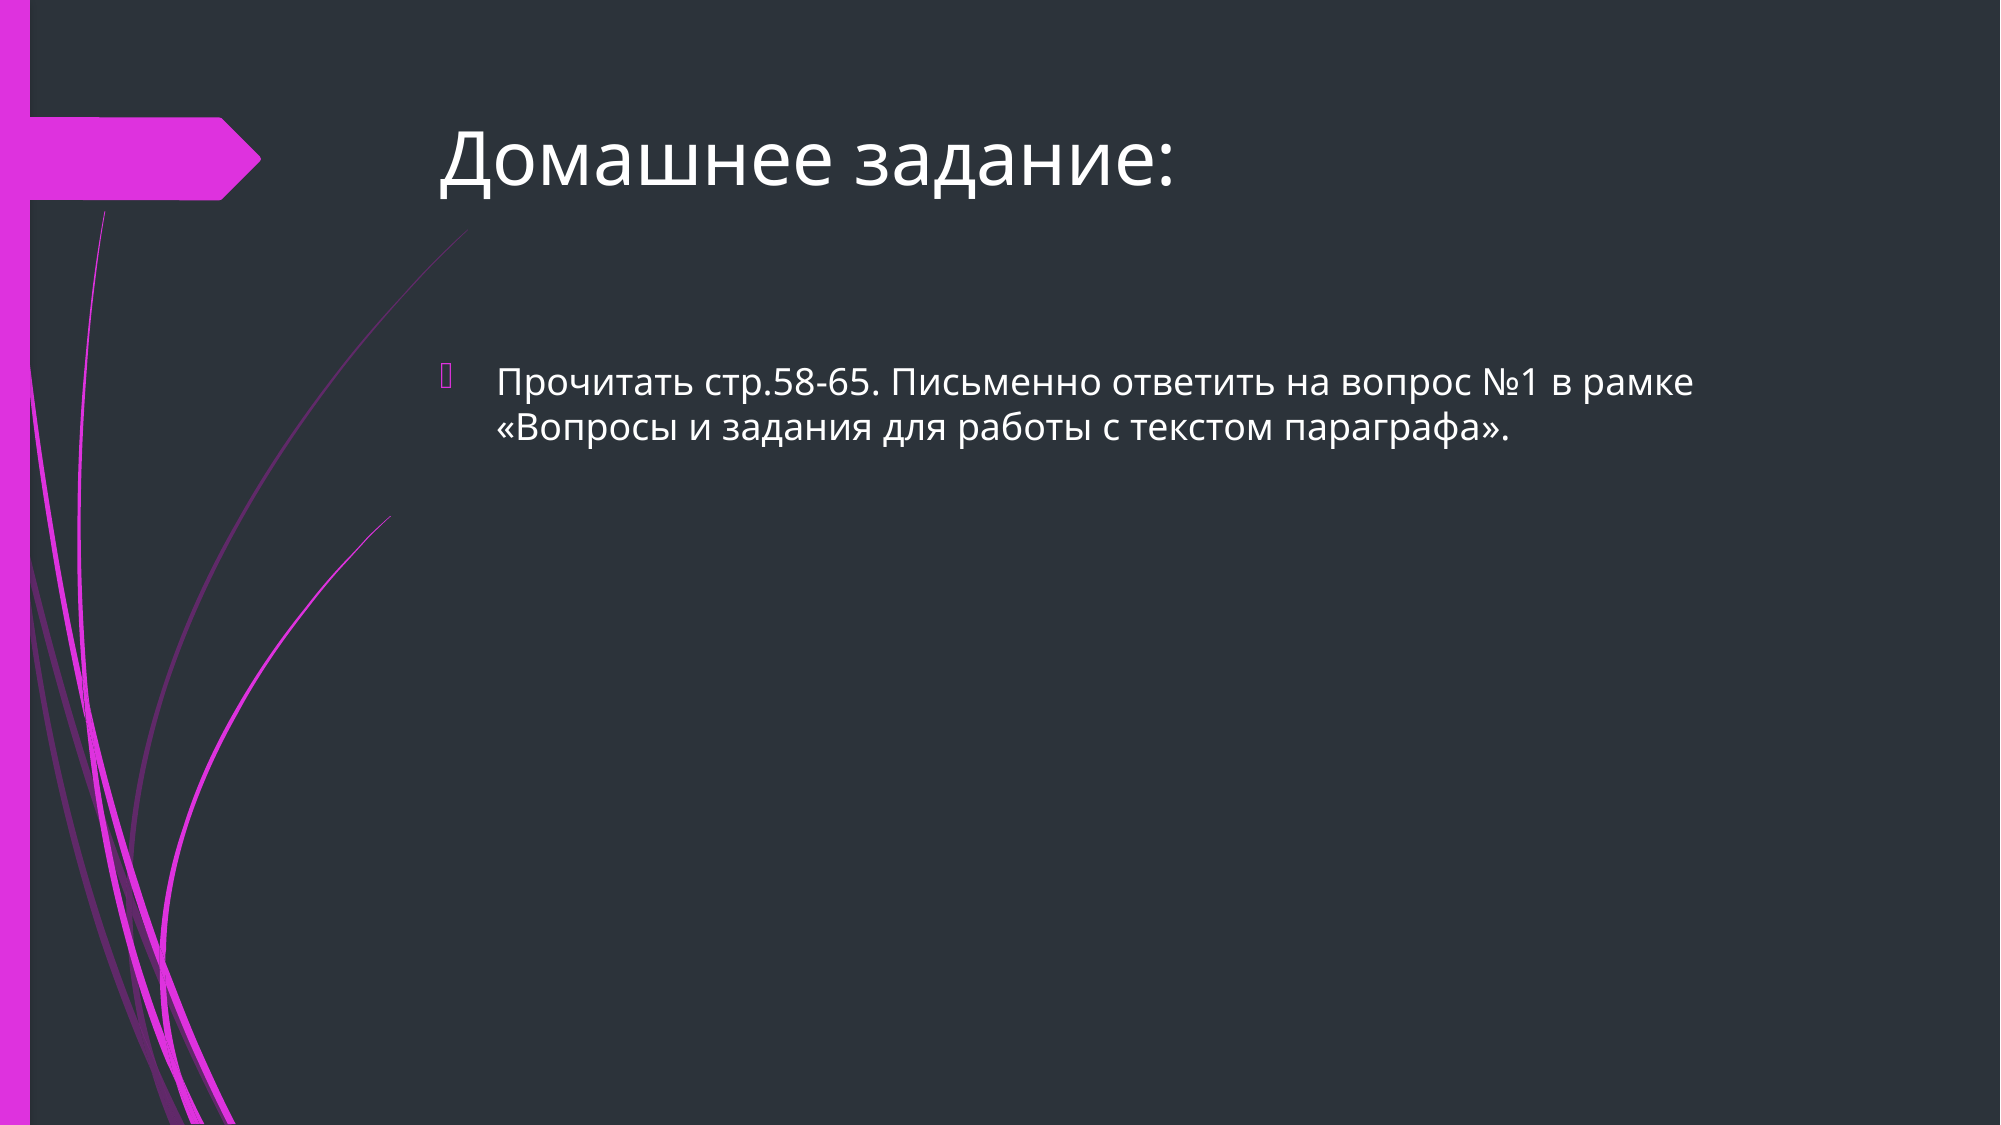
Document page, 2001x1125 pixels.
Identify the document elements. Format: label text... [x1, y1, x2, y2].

title Домашнее задание: [425, 102, 1888, 313]
list Прочитать стр.58-65. Письменно ответить на вопрос №1 в рамке «Вопросы и задания для работы с текстом параграфа». [424, 350, 1888, 970]
